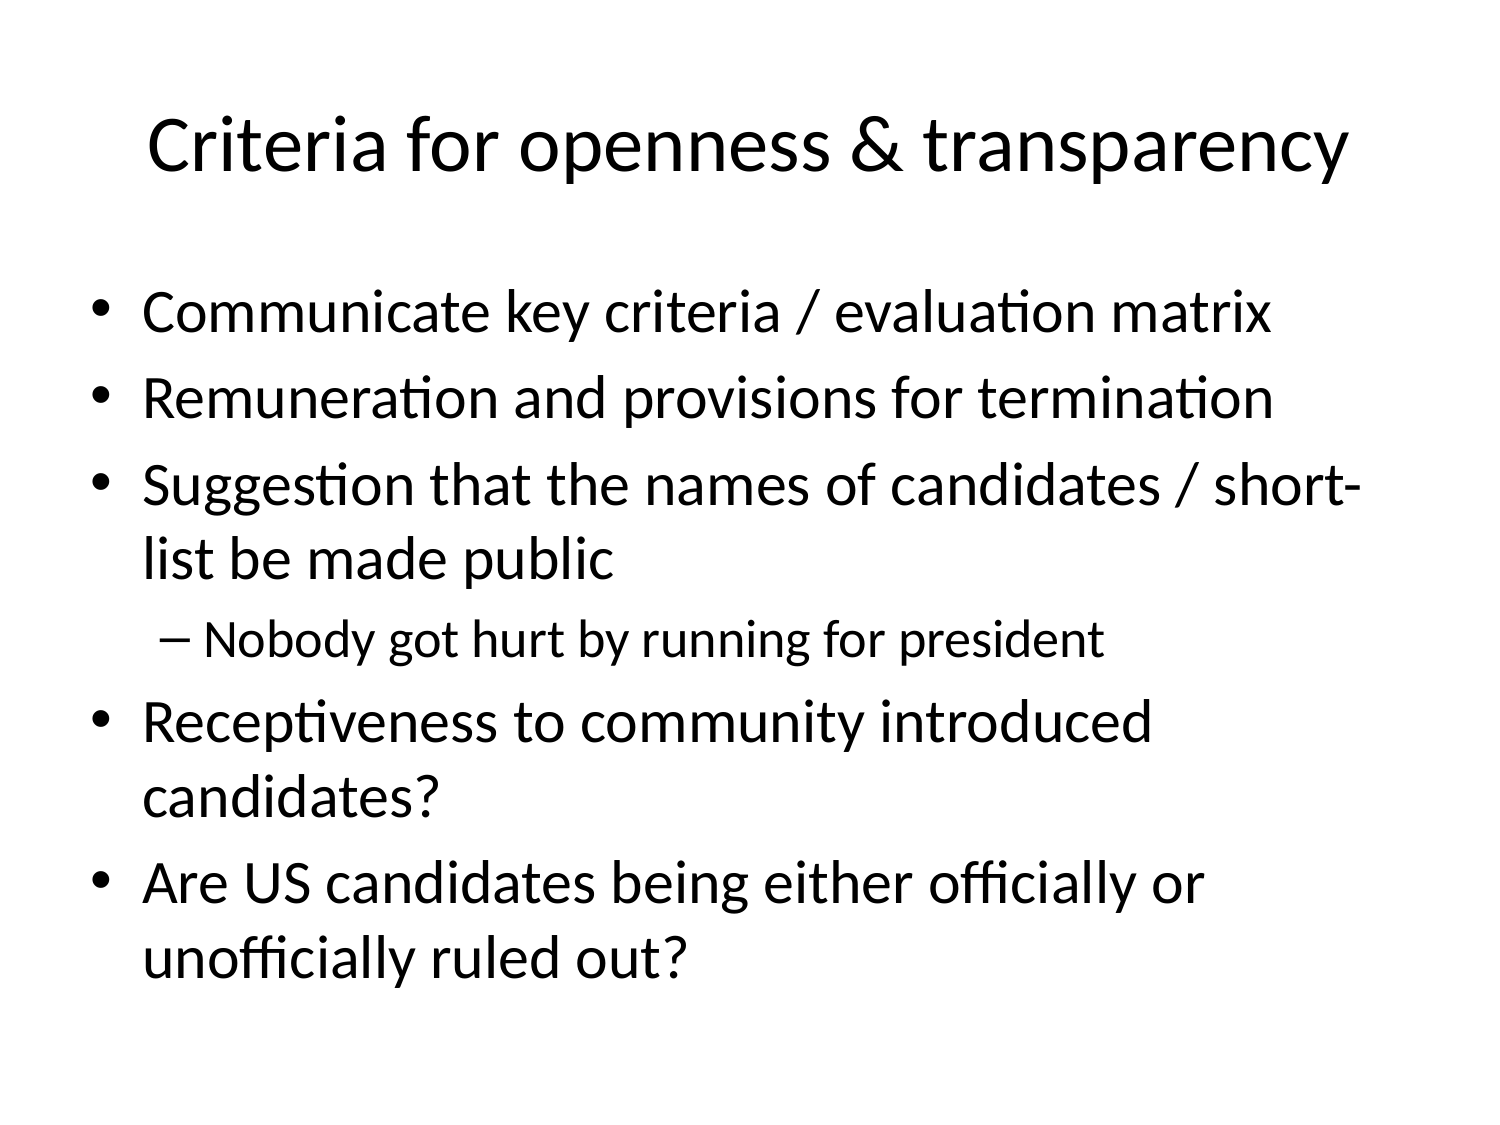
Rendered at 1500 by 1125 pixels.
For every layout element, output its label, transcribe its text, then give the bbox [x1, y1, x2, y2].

title Criteria for openness & transparency [75, 45, 1425, 233]
list Communicate key criteria / evaluation matrix Remuneration and provisions for termination Suggestion that the names of candidates / short-list be made public Nobody got hurt by running for president Receptiveness to community introduced candidates? Are US candidates being either officially or unofficially ruled out? [75, 262, 1425, 1005]
